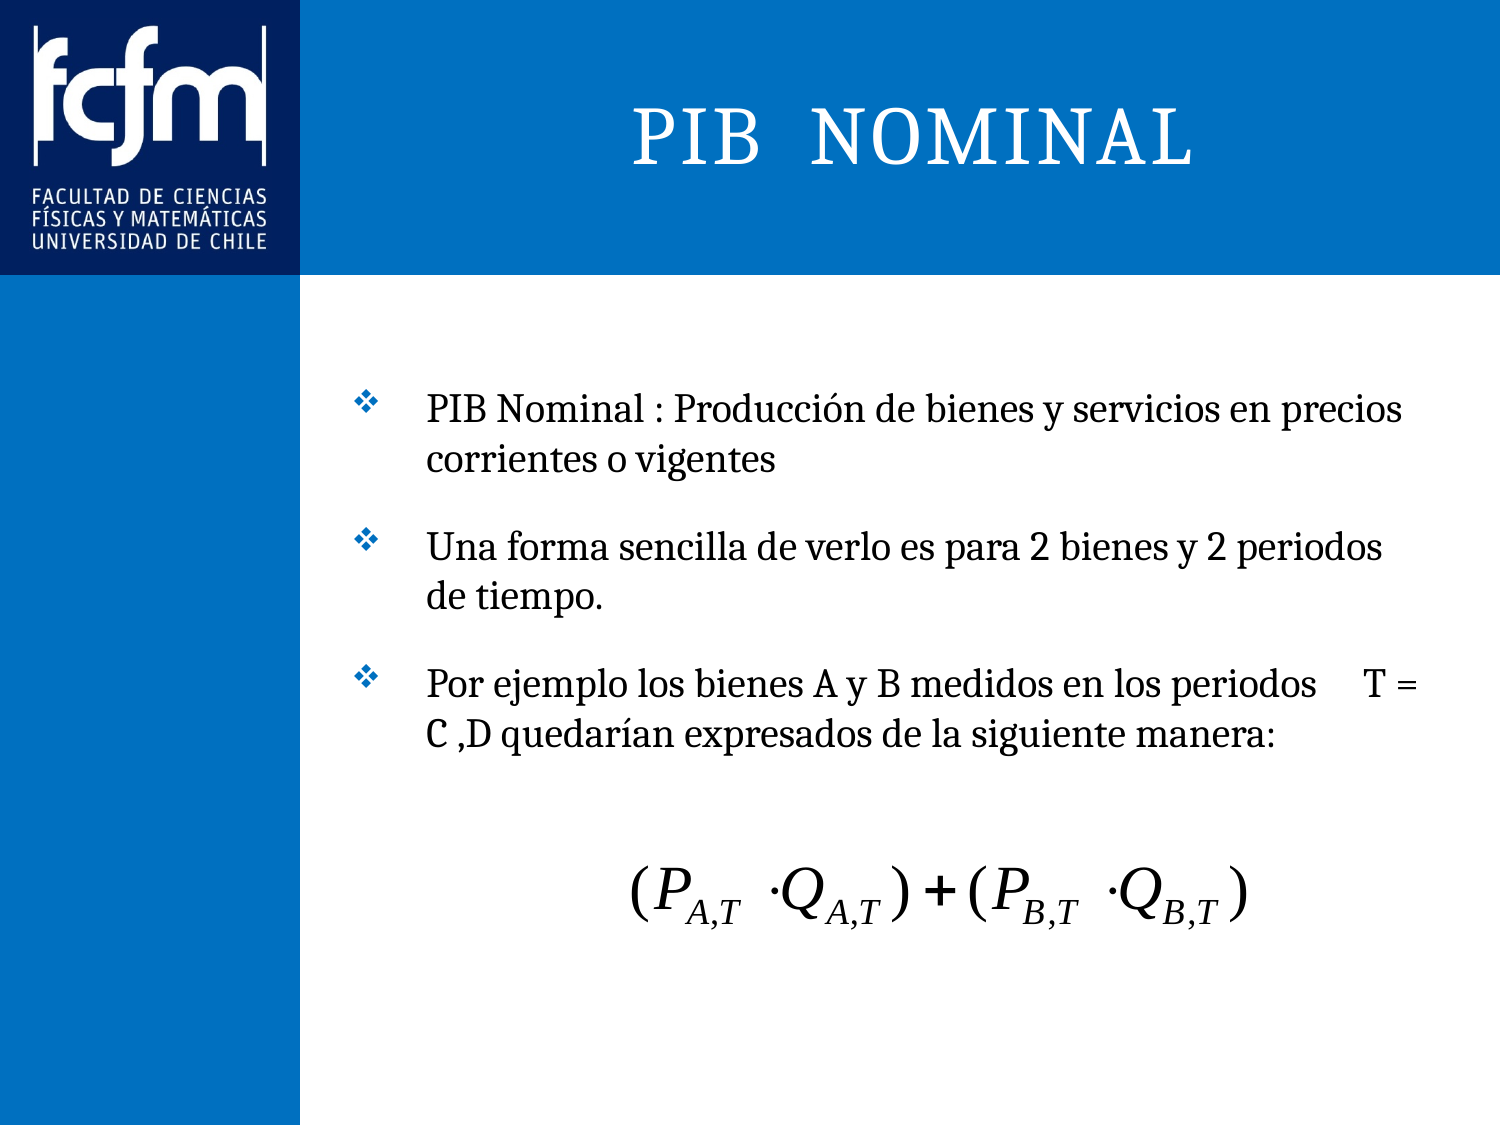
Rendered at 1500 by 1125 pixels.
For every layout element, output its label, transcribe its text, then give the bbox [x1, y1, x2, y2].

picture [29, 18, 272, 254]
text_box PIB Nominal : Producción de bienes y servicios en precios corrientes o vigentes Una forma sencilla de verlo es para 2 bienes y 2 periodos de tiempo. Por ejemplo los bienes A y B medidos en los periodos T = C ,D quedarían expresados de la siguiente manera: [336, 373, 1447, 1004]
title PIB NOMINAL [399, 37, 1425, 225]
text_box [621, 845, 1262, 947]
